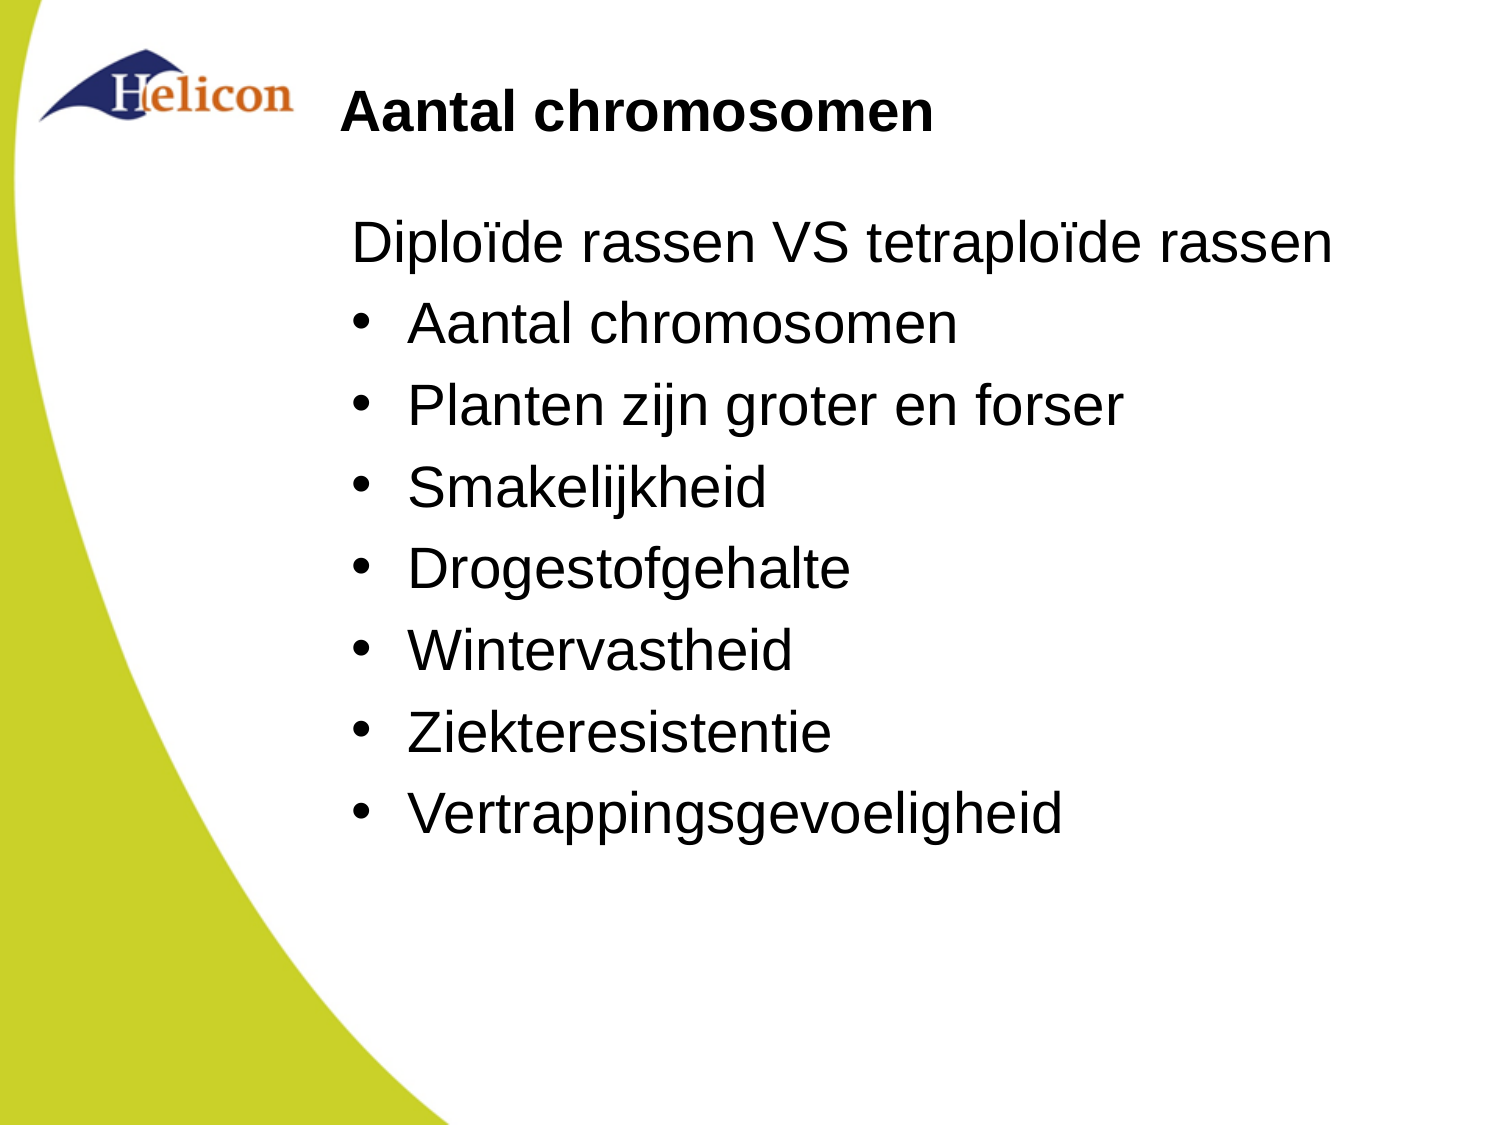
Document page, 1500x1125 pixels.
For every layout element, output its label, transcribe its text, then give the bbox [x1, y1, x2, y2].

picture [0, 0, 1500, 1125]
title Aantal chromosomen [324, 54, 1415, 161]
list Diploïde rassen VS tetraploïde rassen Aantal chromosomen Planten zijn groter en forser Smakelijkheid Drogestofgehalte Wintervastheid Ziekteresistentie Vertrappingsgevoeligheid [336, 196, 1425, 1005]
